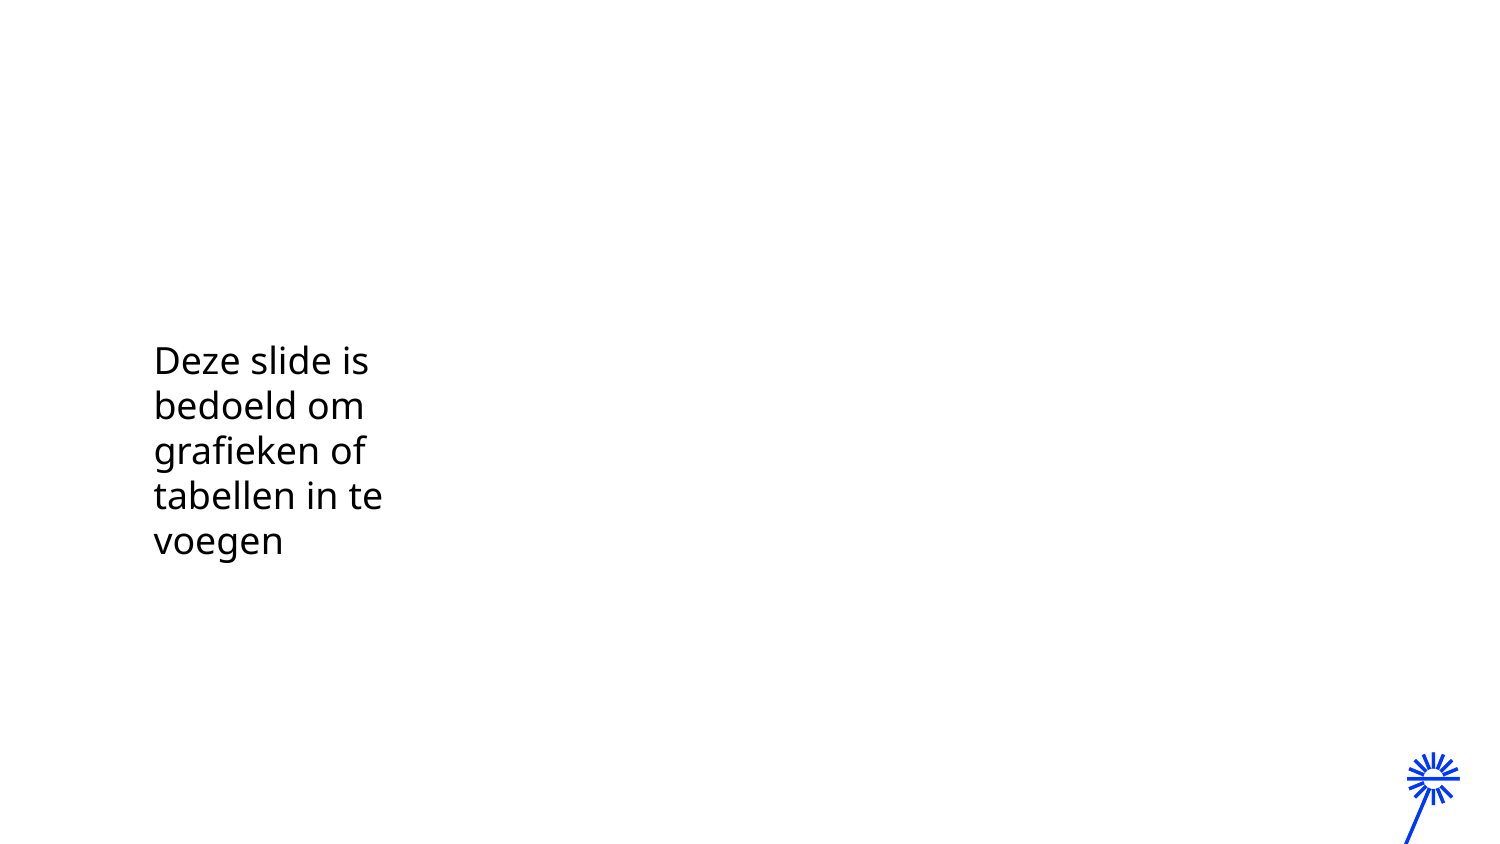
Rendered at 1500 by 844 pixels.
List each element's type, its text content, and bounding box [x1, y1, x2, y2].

list Deze slide is bedoeld om grafieken of tabellen in te voegen [153, 336, 508, 756]
picture [1387, 744, 1469, 844]
